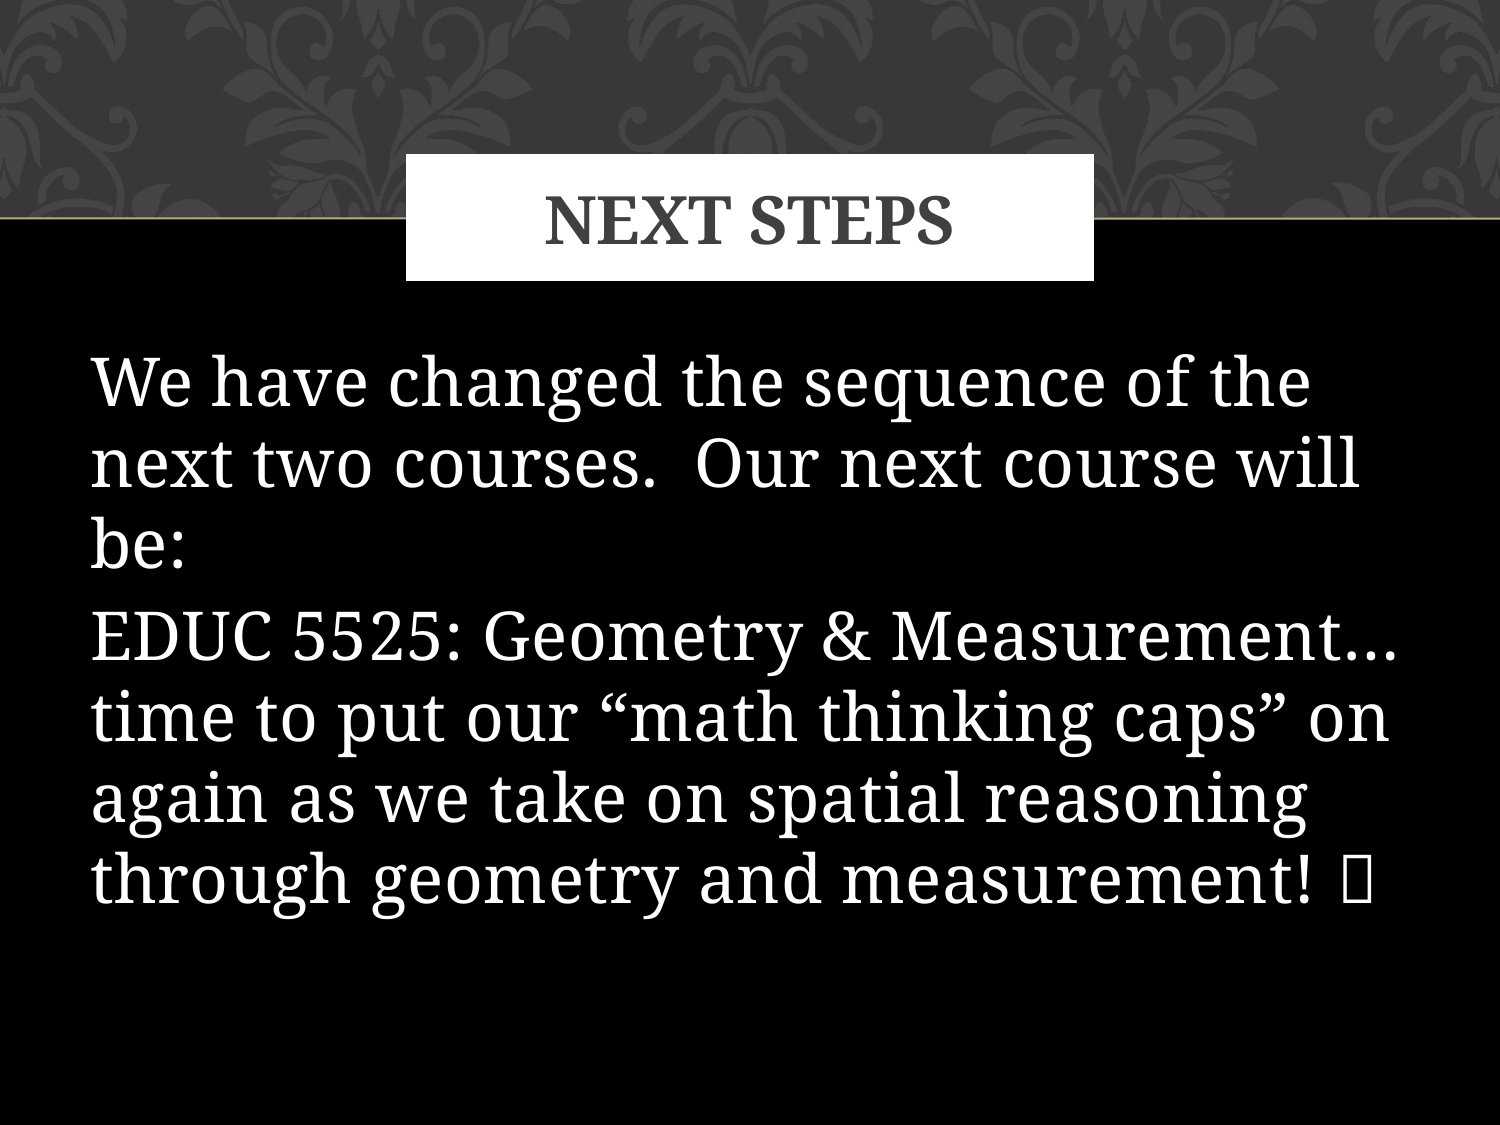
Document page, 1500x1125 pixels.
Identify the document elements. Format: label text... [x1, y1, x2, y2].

list We have changed the sequence of the next two courses. Our next course will be: EDUC 5525: Geometry & Measurement… time to put our “math thinking caps” on again as we take on spatial reasoning through geometry and measurement!  [75, 331, 1425, 1000]
title Next Steps [406, 154, 1094, 281]
